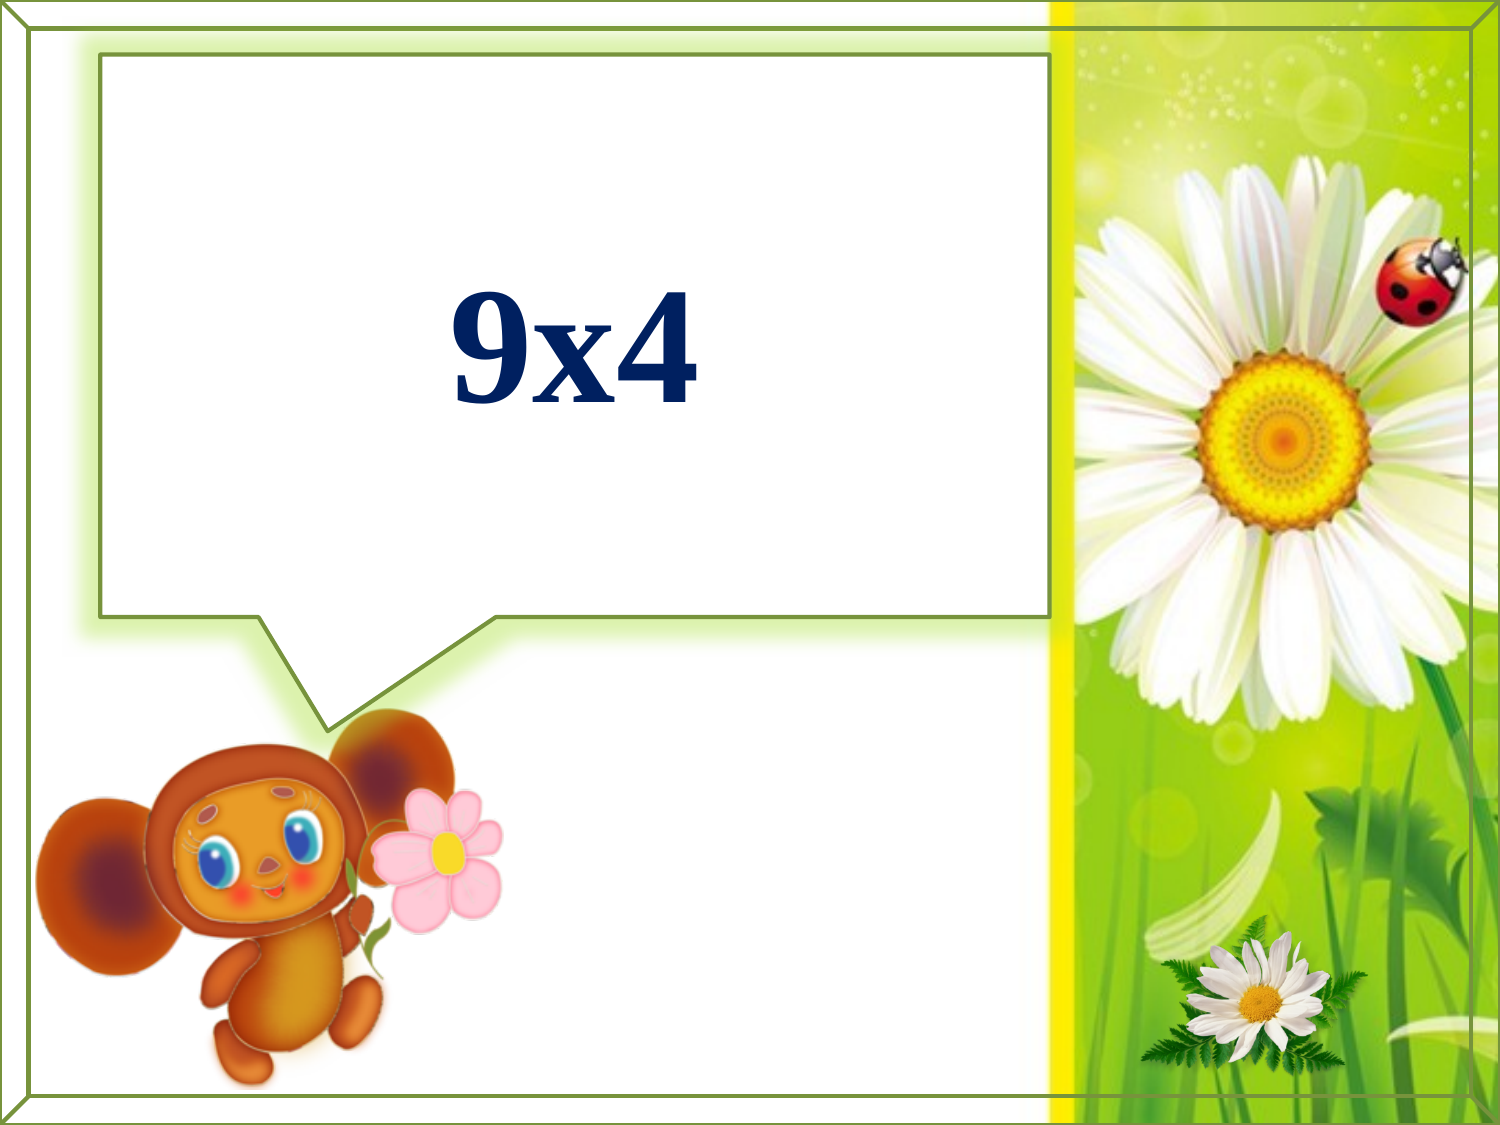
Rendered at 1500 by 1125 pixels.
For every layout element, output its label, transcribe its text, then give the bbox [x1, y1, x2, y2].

picture [6, 1098, 1494, 1123]
picture [31, 31, 1469, 1094]
picture [2, 6, 26, 1118]
picture [1473, 6, 1498, 1119]
picture [6, 2, 1493, 26]
text_box 9х4 [98, 52, 1052, 706]
